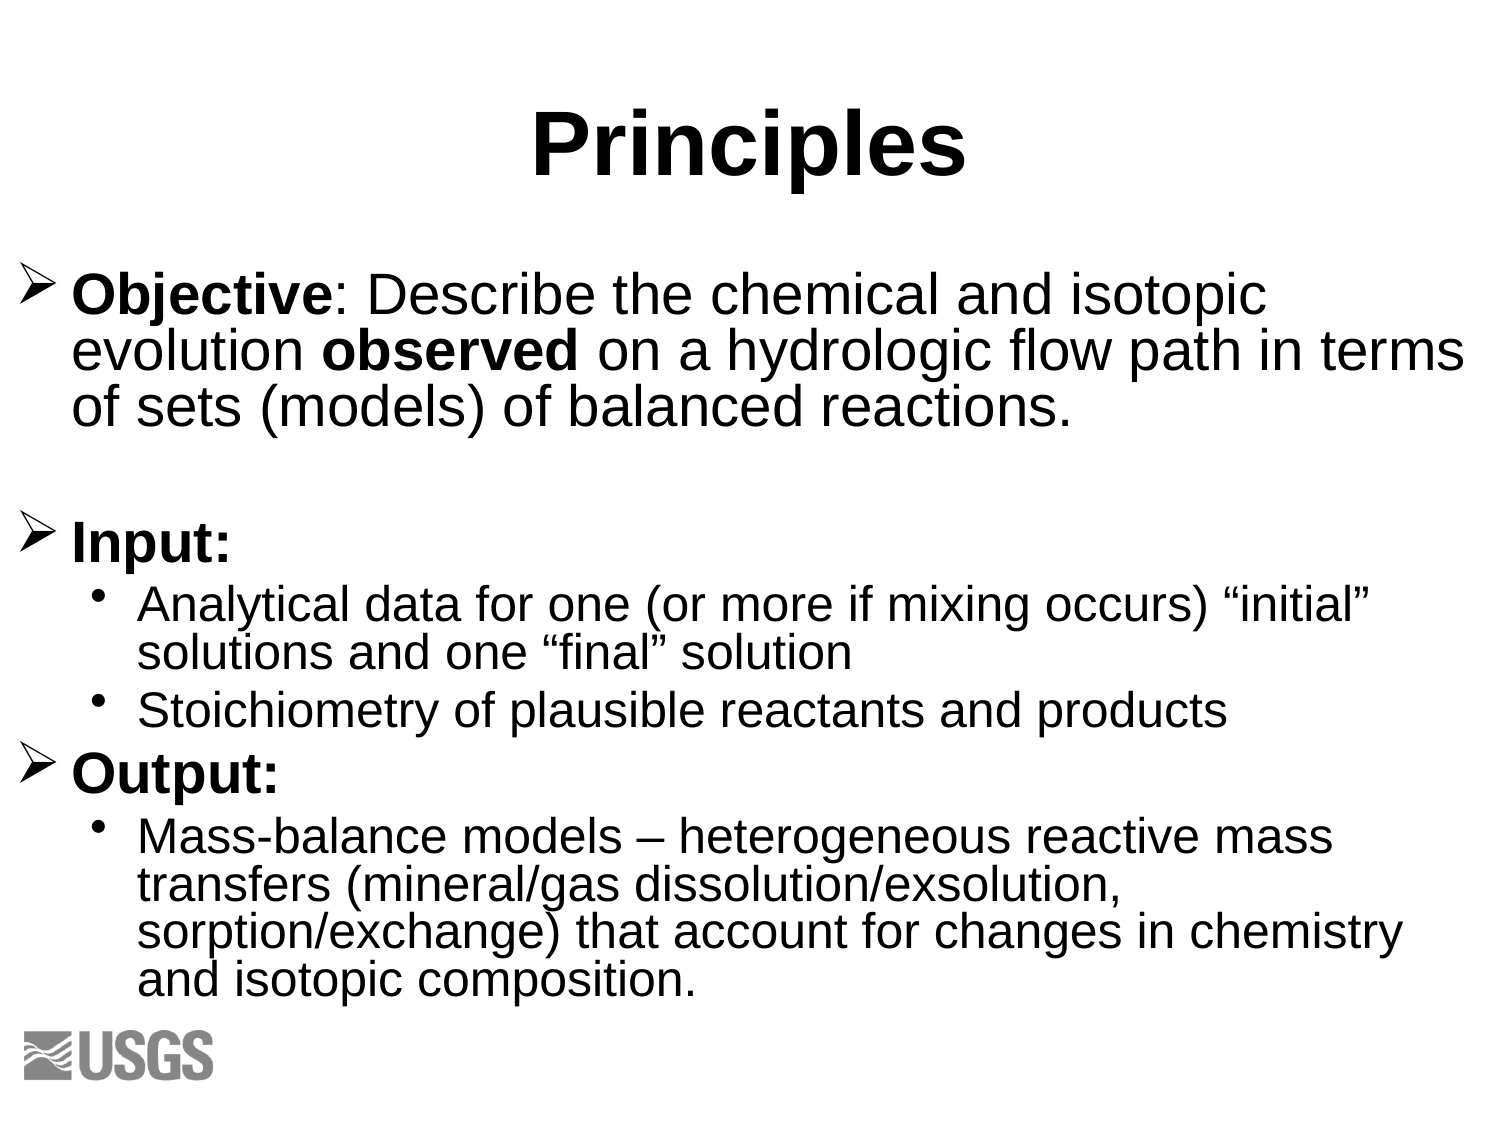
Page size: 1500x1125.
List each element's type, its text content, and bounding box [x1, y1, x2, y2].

list Objective: Describe the chemical and isotopic evolution observed on a hydrologic flow path in terms of sets (models) of balanced reactions. Input: Analytical data for one (or more if mixing occurs) “initial” solutions and one “final” solution Stoichiometry of plausible reactants and products Output: Mass-balance models – heterogeneous reactive mass transfers (mineral/gas dissolution/exsolution, sorption/exchange) that account for changes in chemistry and isotopic composition. [0, 262, 1500, 1101]
title Principles [74, 44, 1426, 233]
